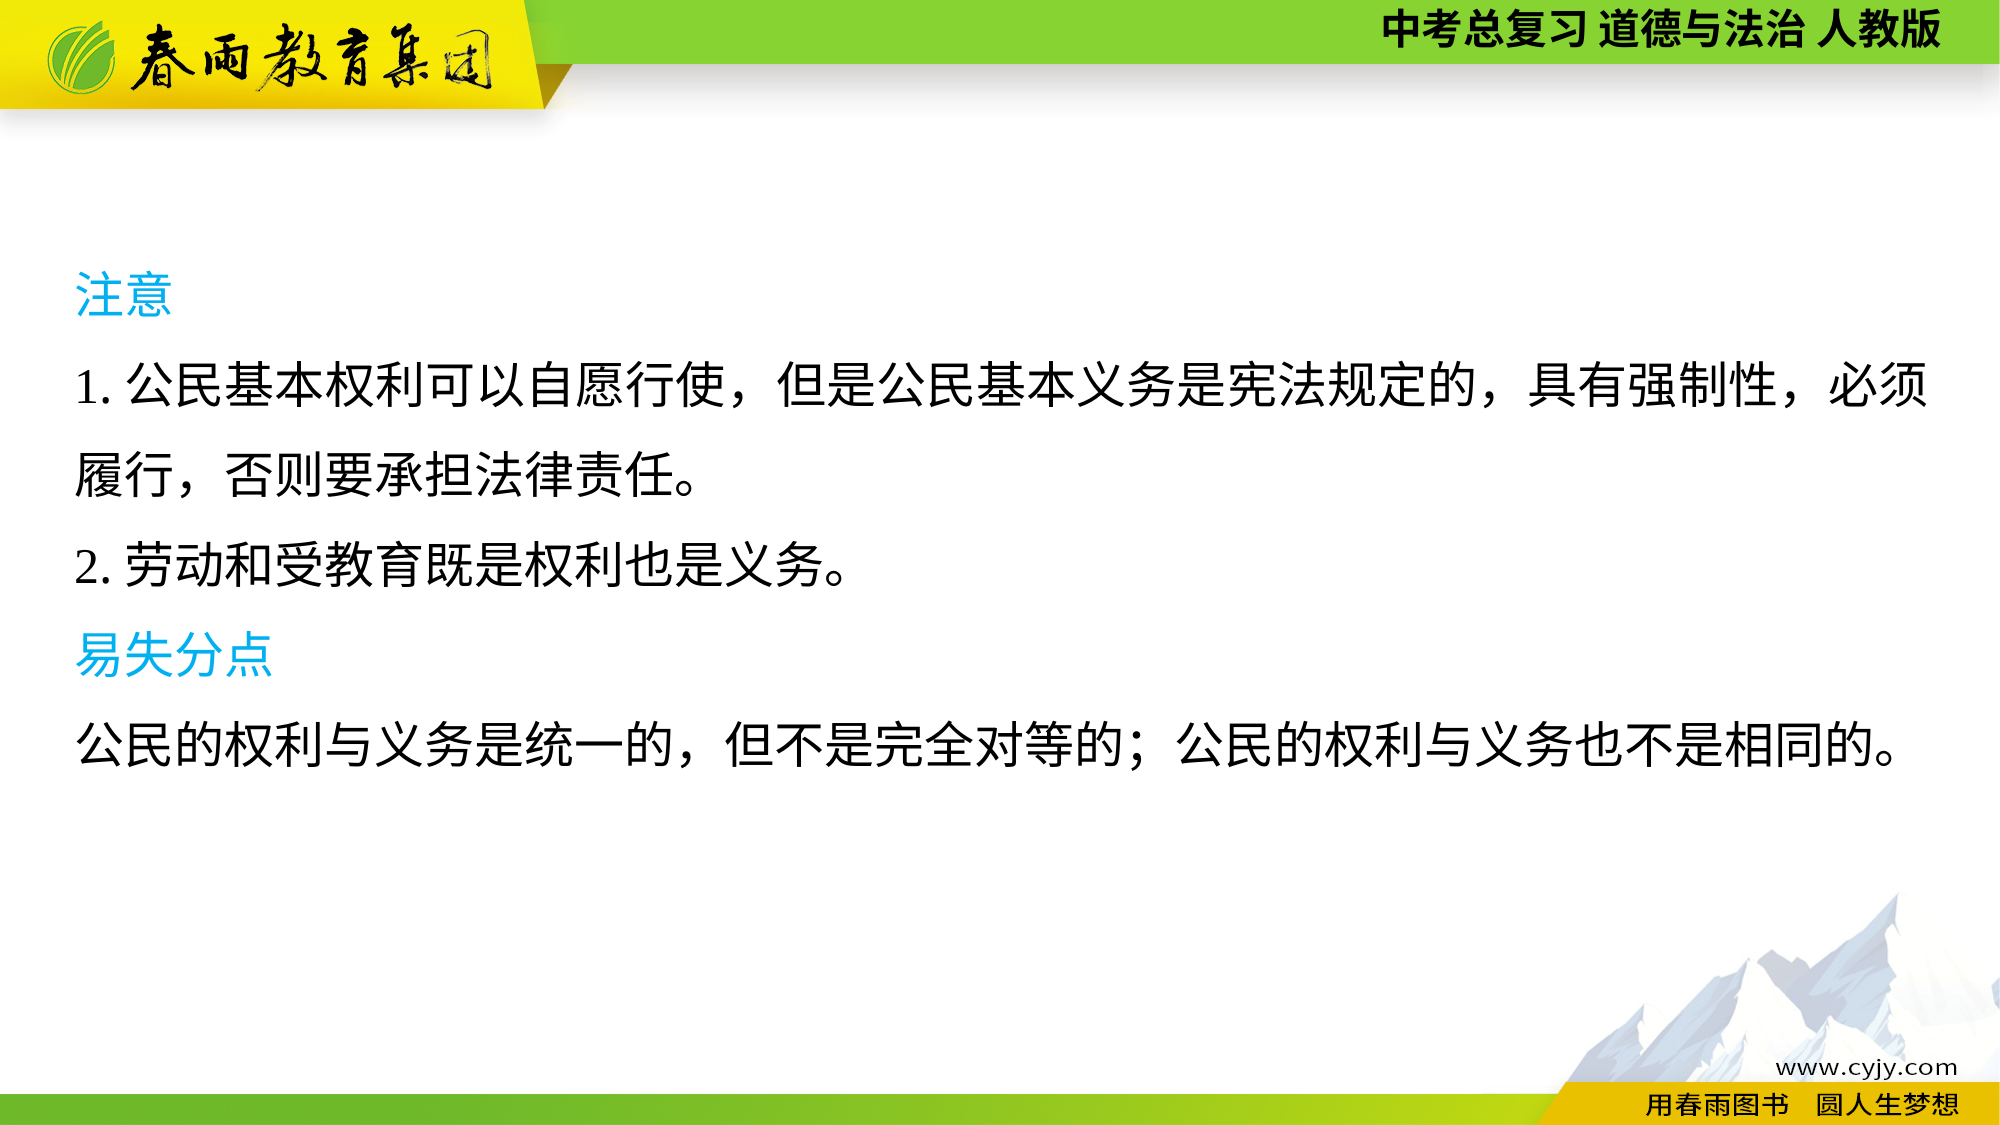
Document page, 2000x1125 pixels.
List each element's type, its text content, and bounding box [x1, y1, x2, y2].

picture [0, 0, 2000, 1125]
list 注意 1.公民基本权利可以自愿行使，但是公民基本义务是宪法规定的，具有强制性，必须履行，否则要承担法律责任。 2.劳动和受教育既是权利也是义务。 易失分点 公民的权利与义务是统一的，但不是完全对等的；公民的权利与义务也不是相同的。 [59, 226, 1944, 776]
